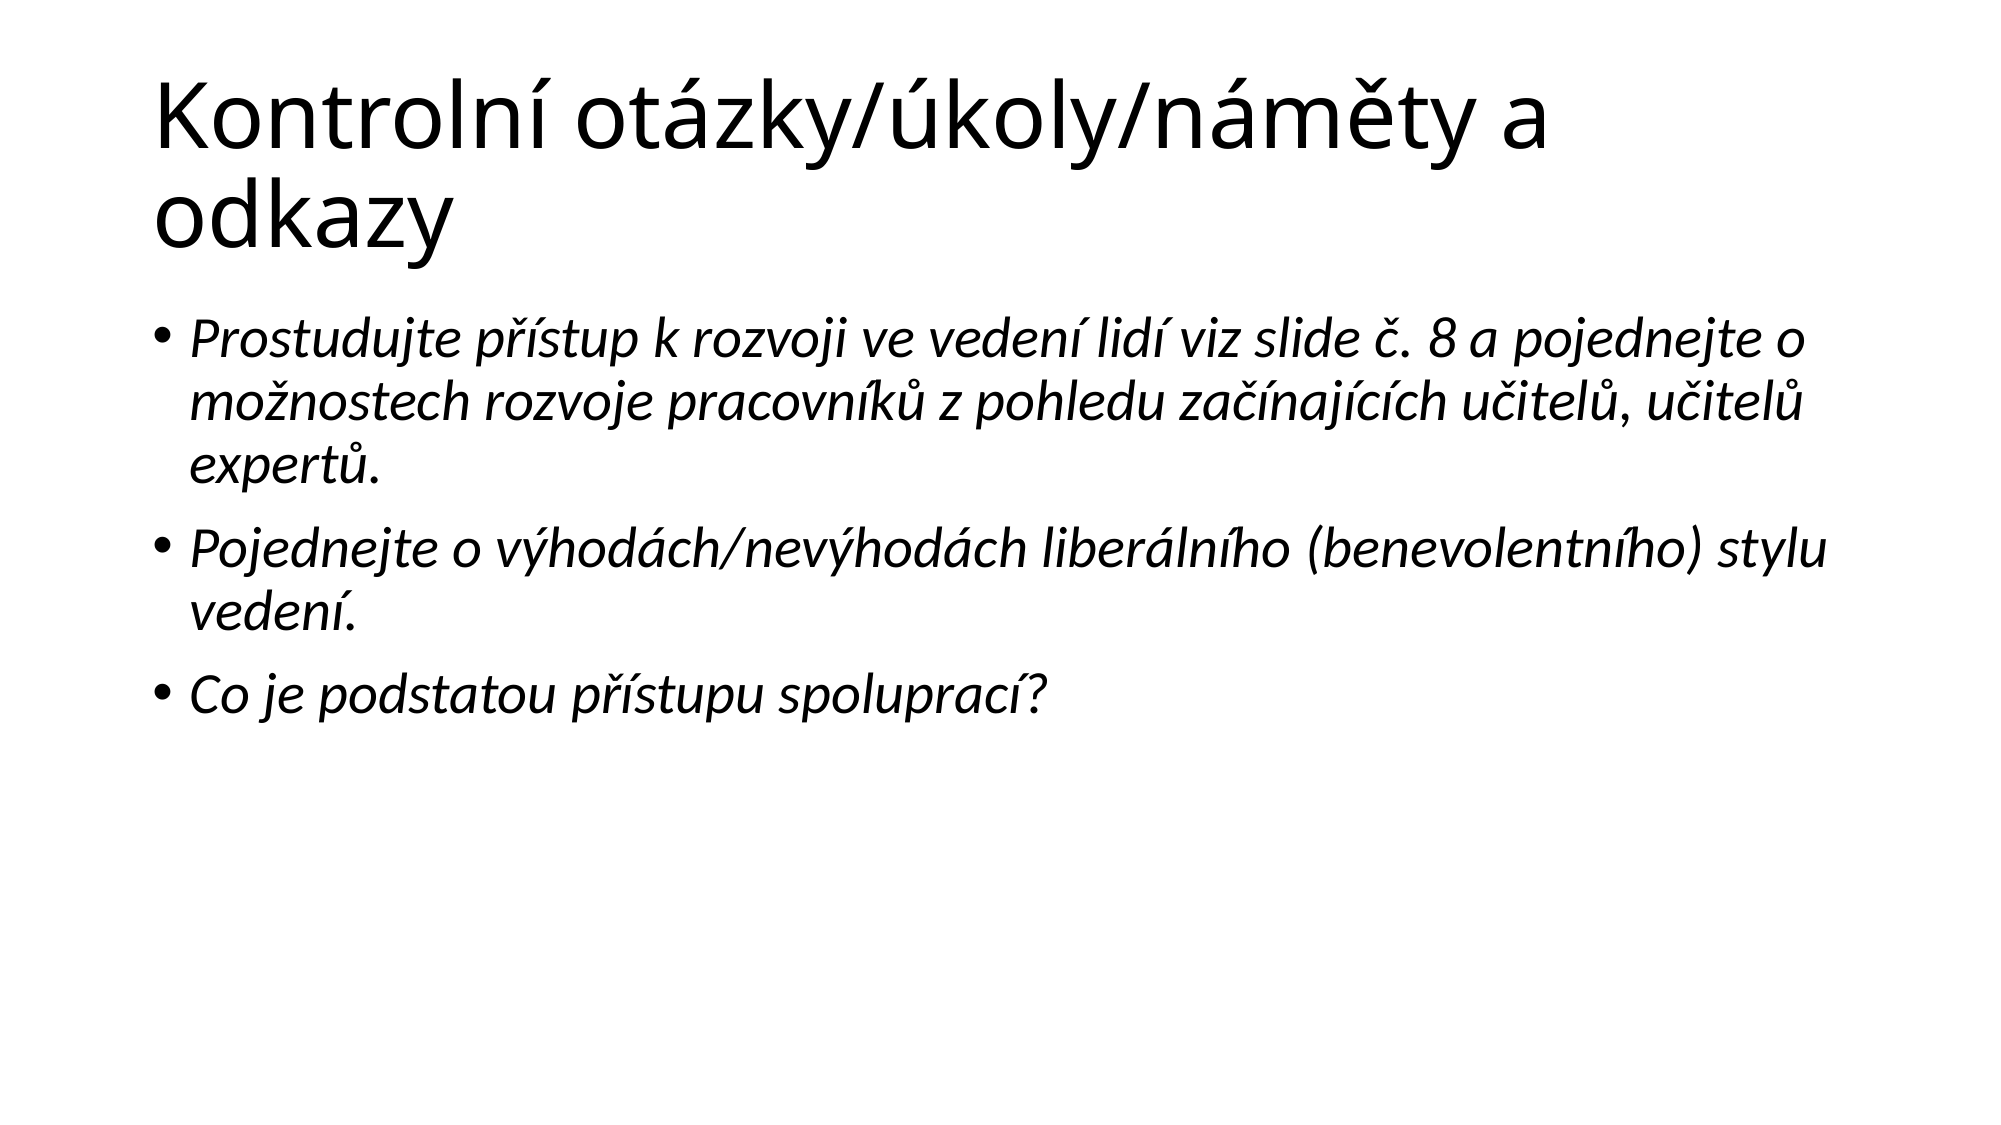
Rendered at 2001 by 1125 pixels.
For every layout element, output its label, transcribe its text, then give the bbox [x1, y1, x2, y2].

list Prostudujte přístup k rozvoji ve vedení lidí viz slide č. 8 a pojednejte o možnostech rozvoje pracovníků z pohledu začínajících učitelů, učitelů expertů. Pojednejte o výhodách/nevýhodách liberálního (benevolentního) stylu vedení. Co je podstatou přístupu spoluprací? [137, 299, 1863, 1014]
title Kontrolní otázky/úkoly/náměty a odkazy [137, 59, 1863, 278]
